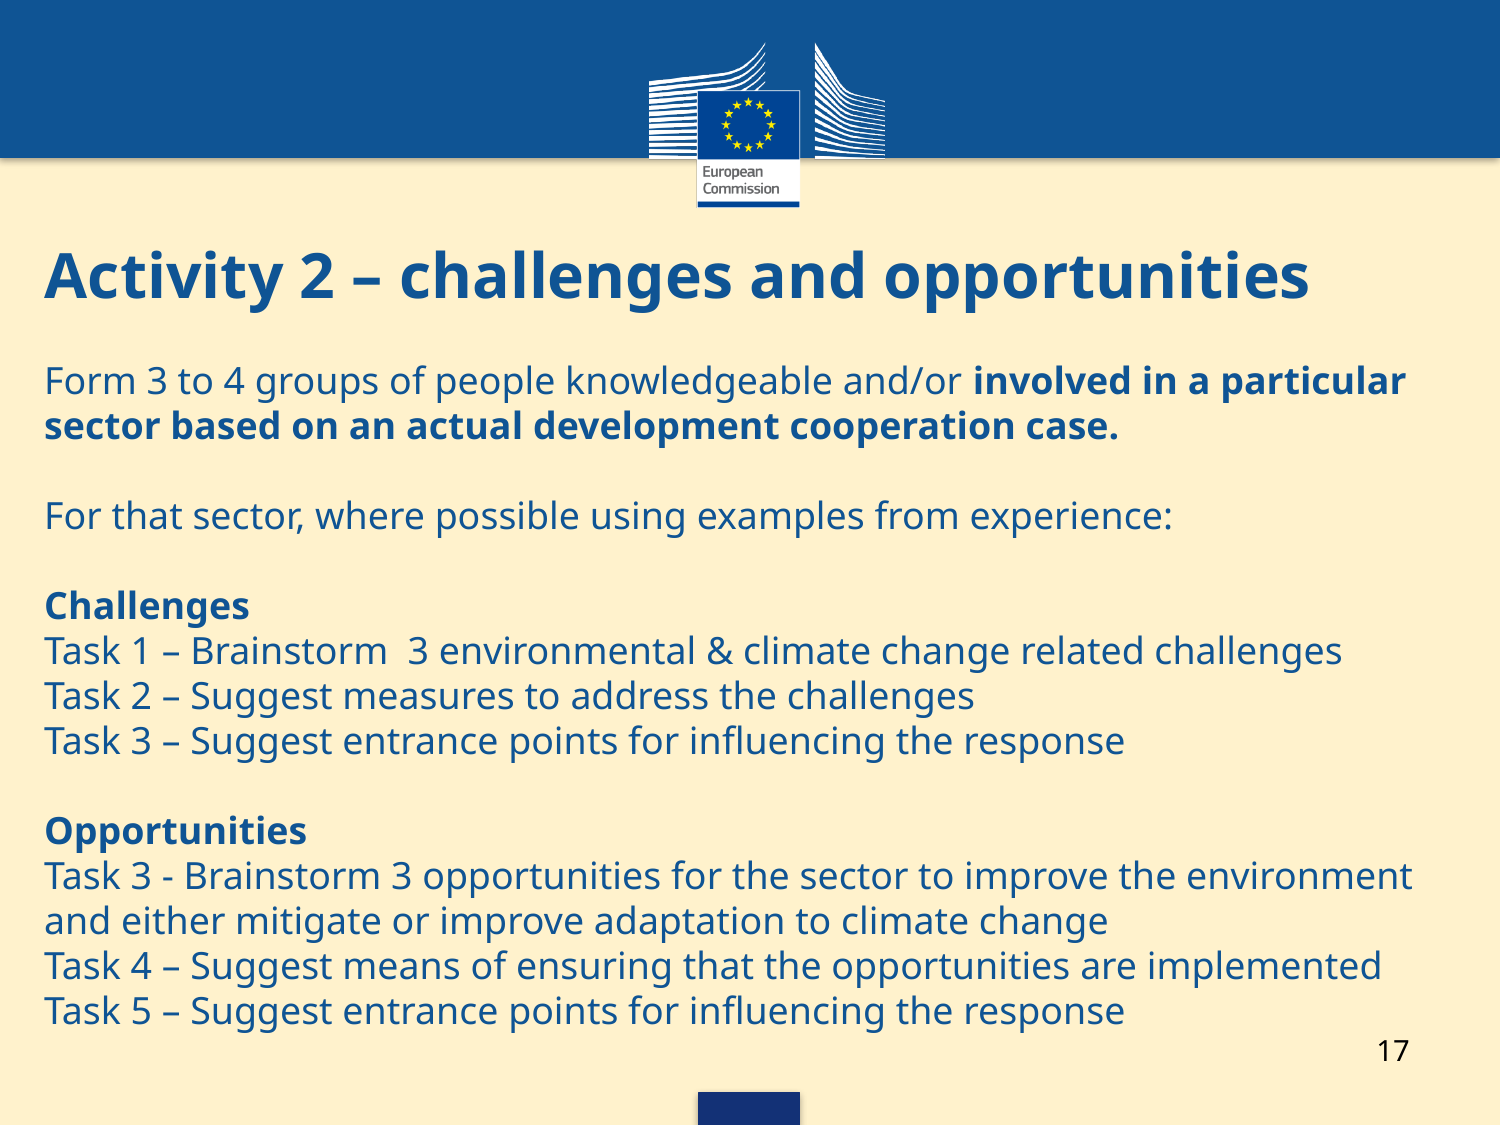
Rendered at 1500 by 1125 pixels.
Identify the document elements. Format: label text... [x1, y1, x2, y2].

picture [649, 42, 885, 196]
text_box Form 3 to 4 groups of people knowledgeable and/or involved in a particular sector based on an actual development cooperation case. For that sector, where possible using examples from experience: Challenges Task 1 – Brainstorm 3 environmental & climate change related challenges Task 2 – Suggest measures to address the challenges Task 3 – Suggest entrance points for influencing the response Opportunities Task 3 - Brainstorm 3 opportunities for the sector to improve the environment and either mitigate or improve adaptation to climate change Task 4 – Suggest means of ensuring that the opportunities are implemented Task 5 – Suggest entrance points for influencing the response [29, 349, 1500, 1125]
slide_number 17 [1074, 1024, 1426, 1103]
title Activity 2 – challenges and opportunities [0, 196, 1495, 351]
